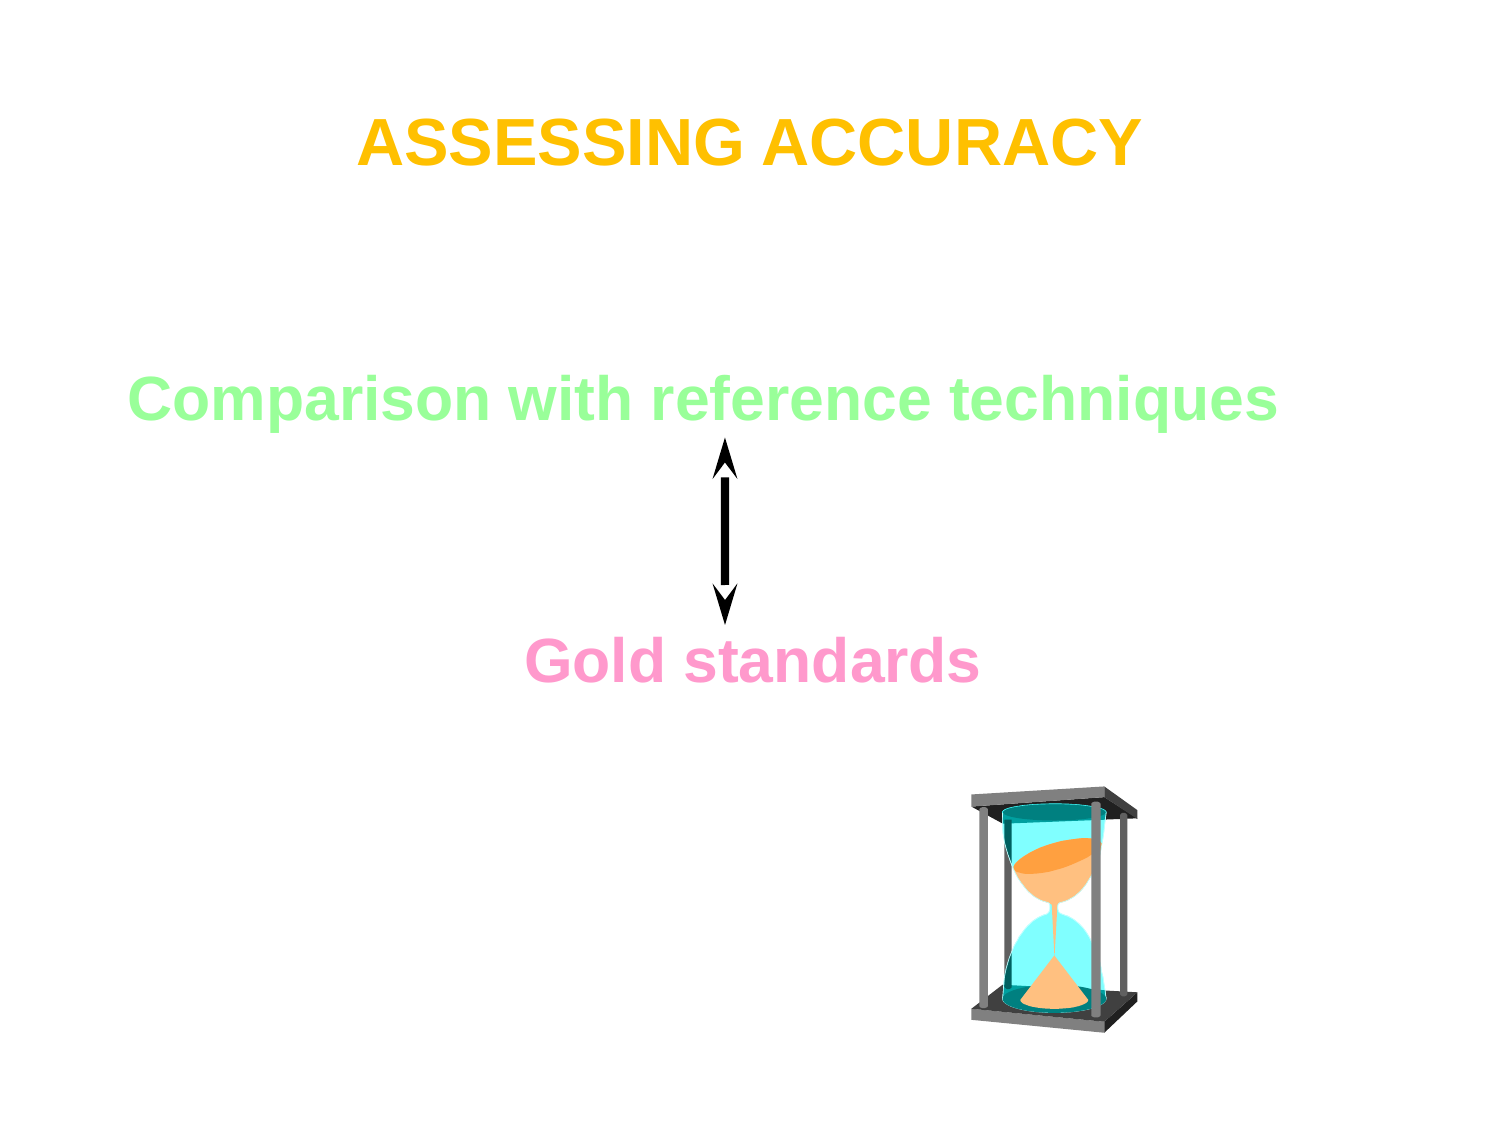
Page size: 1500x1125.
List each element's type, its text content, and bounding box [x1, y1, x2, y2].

list Comparison with reference techniques Gold standards [112, 350, 1388, 813]
title ASSESSING ACCURACY [75, 45, 1425, 233]
text_box [718, 604, 732, 625]
text_box [718, 437, 732, 459]
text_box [971, 786, 1138, 1033]
